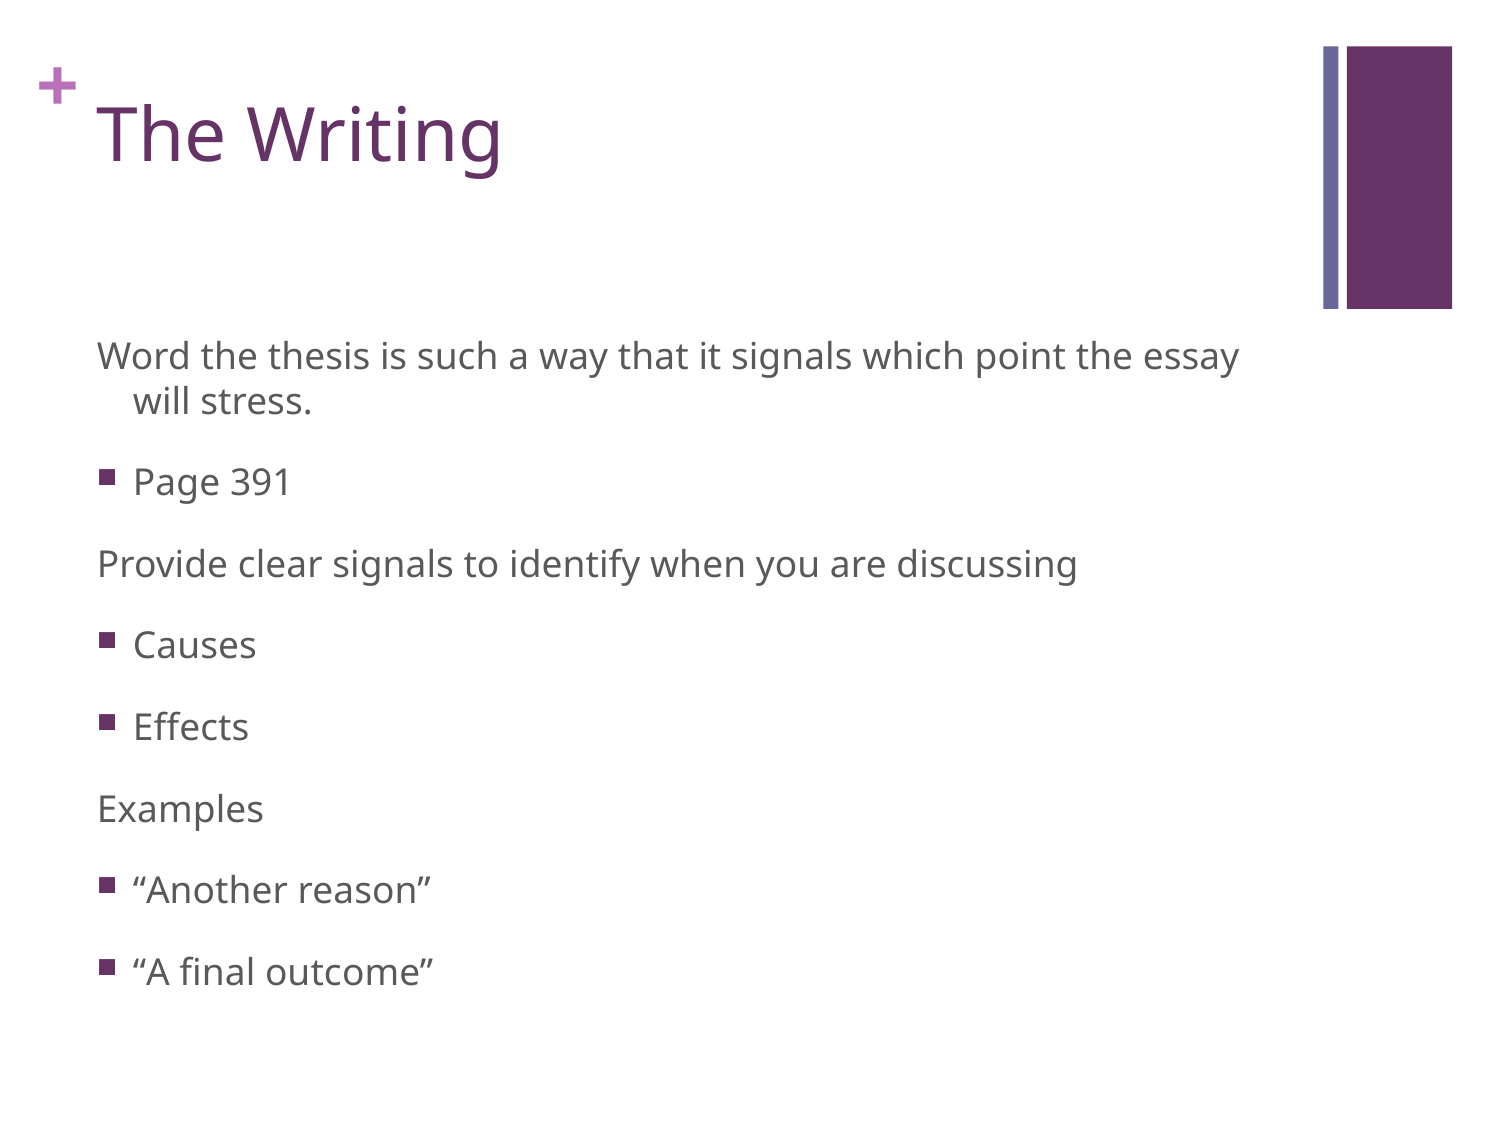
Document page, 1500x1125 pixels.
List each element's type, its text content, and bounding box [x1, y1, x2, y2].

list Word the thesis is such a way that it signals which point the essay will stress. Page 391 Provide clear signals to identify when you are discussing Causes Effects Examples “Another reason” “A final outcome” [81, 324, 1322, 1005]
title The Writing [81, 79, 1322, 263]
